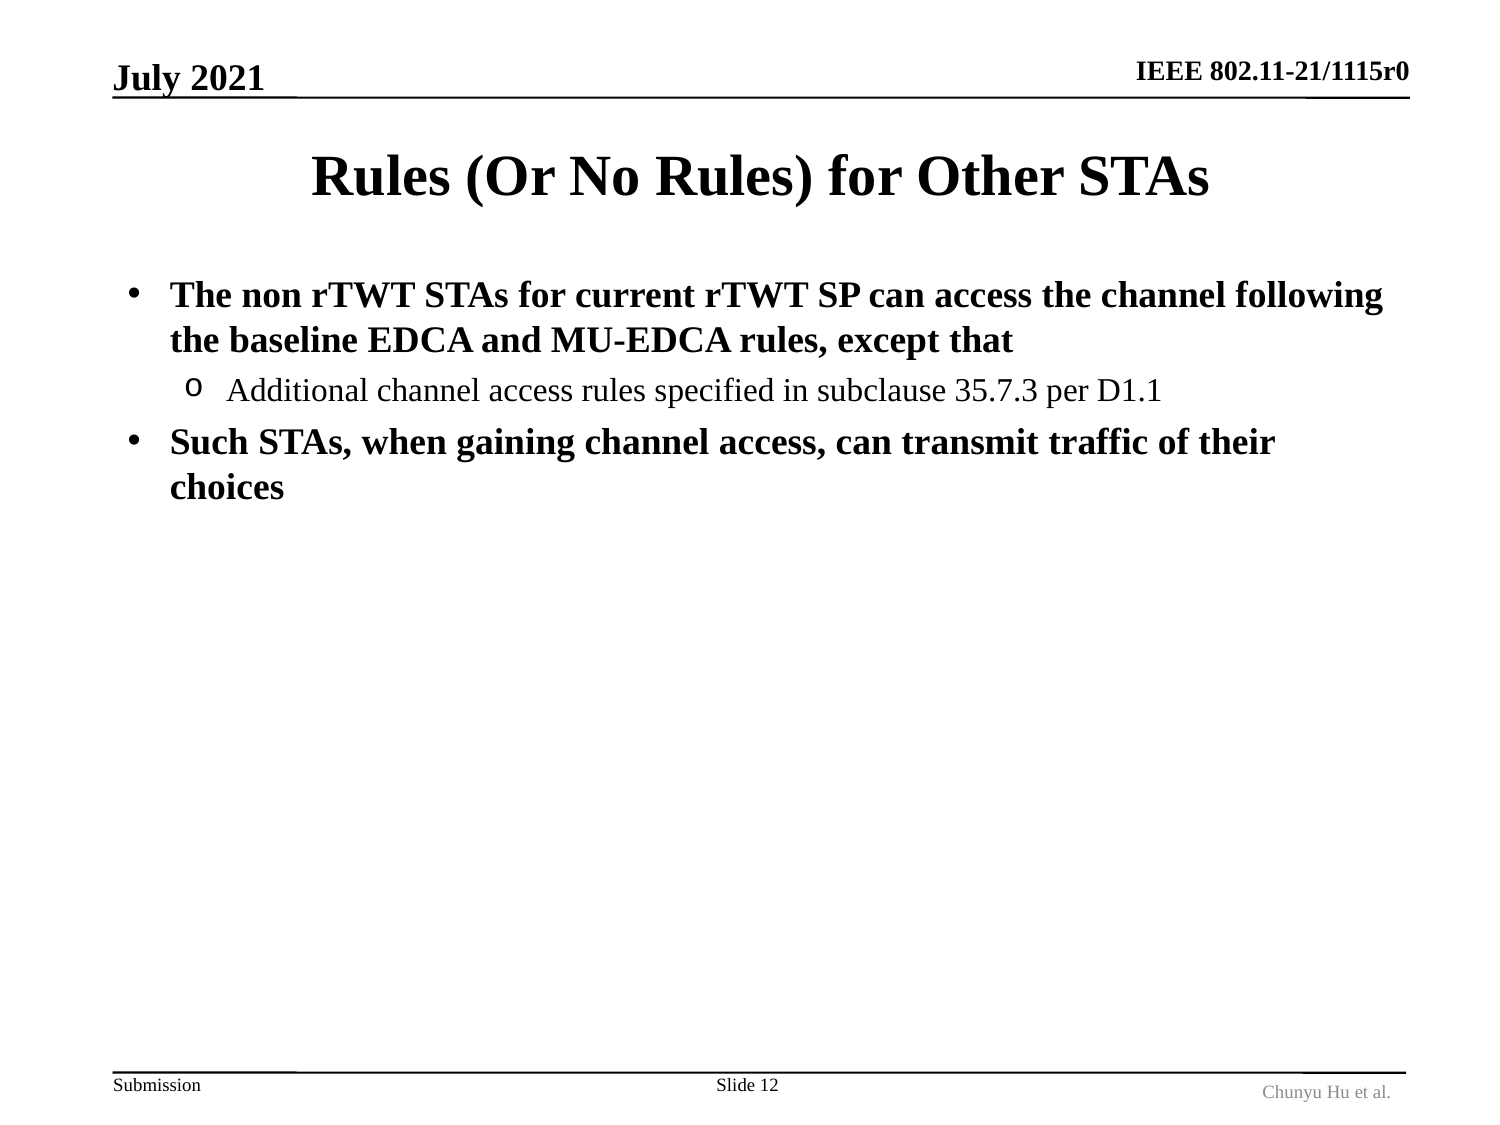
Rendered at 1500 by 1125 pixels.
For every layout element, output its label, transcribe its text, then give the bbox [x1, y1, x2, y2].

title Rules (Or No Rules) for Other STAs [112, 97, 1411, 248]
list The non rTWT STAs for current rTWT SP can access the channel following the baseline EDCA and MU-EDCA rules, except that Additional channel access rules specified in subclause 35.7.3 per D1.1 Such STAs, when gaining channel access, can transmit traffic of their choices [112, 262, 1411, 1073]
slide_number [112, 52, 563, 90]
slide_number Slide 12 [702, 1072, 793, 1111]
footer Chunyu Hu et al. [877, 1072, 1407, 1110]
